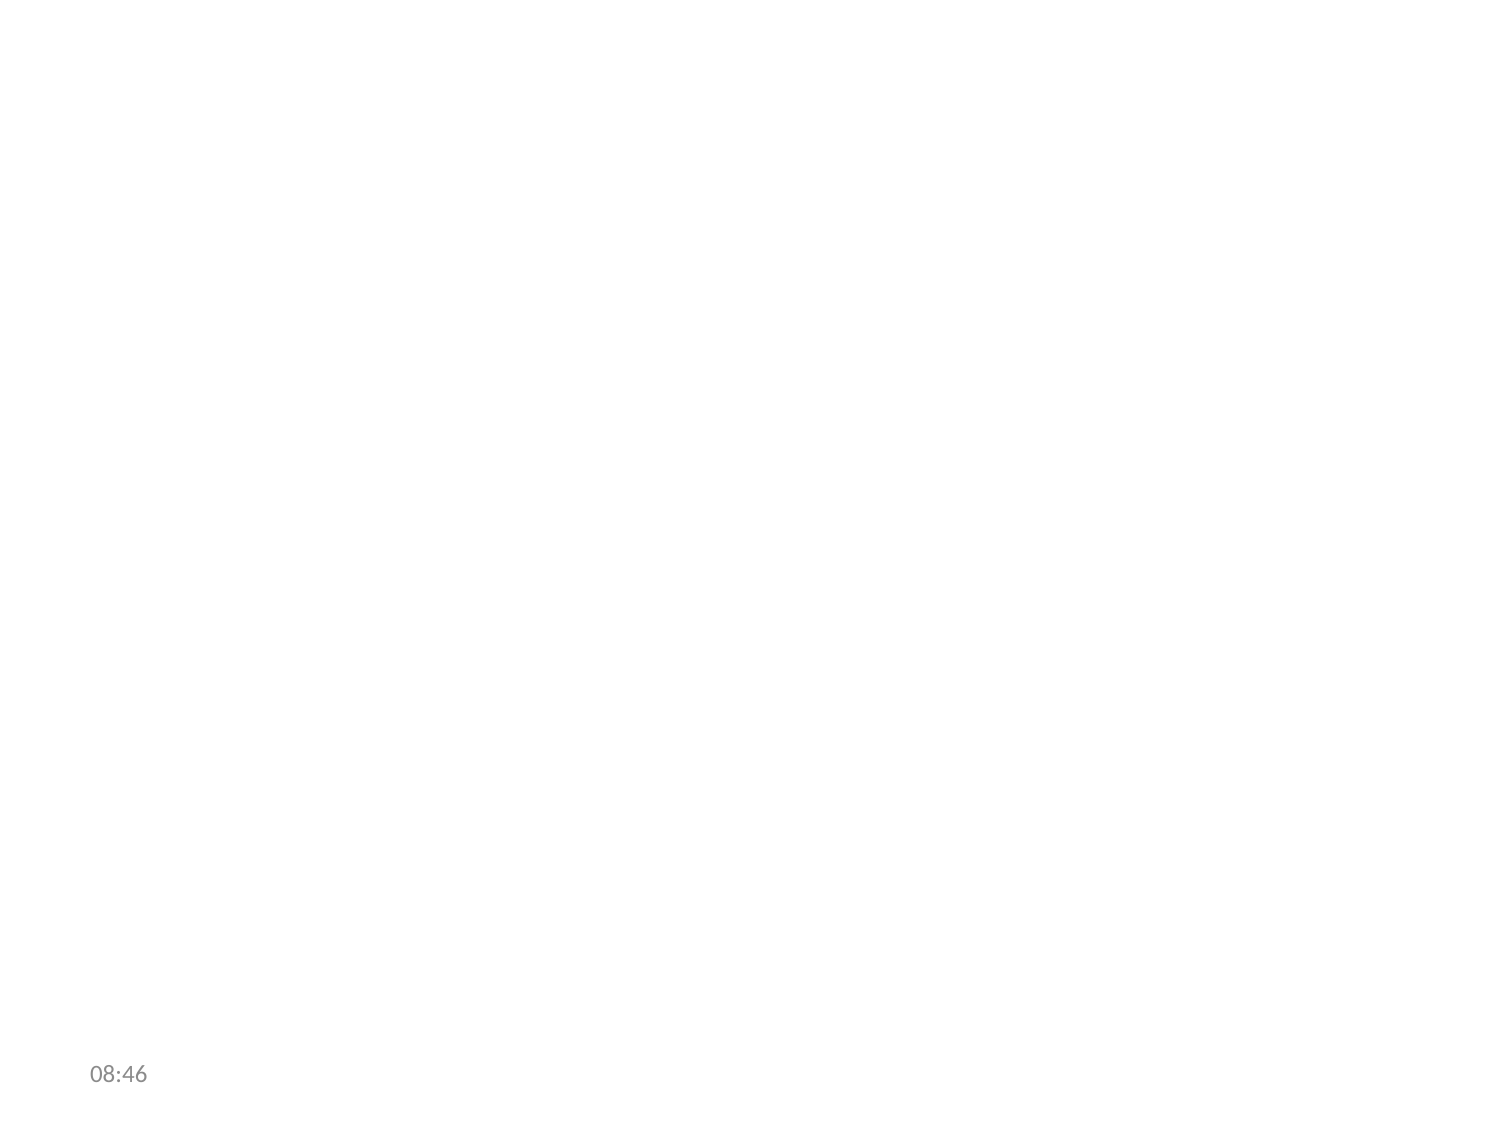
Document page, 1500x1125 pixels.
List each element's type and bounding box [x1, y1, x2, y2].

slide_number [75, 1042, 425, 1103]
